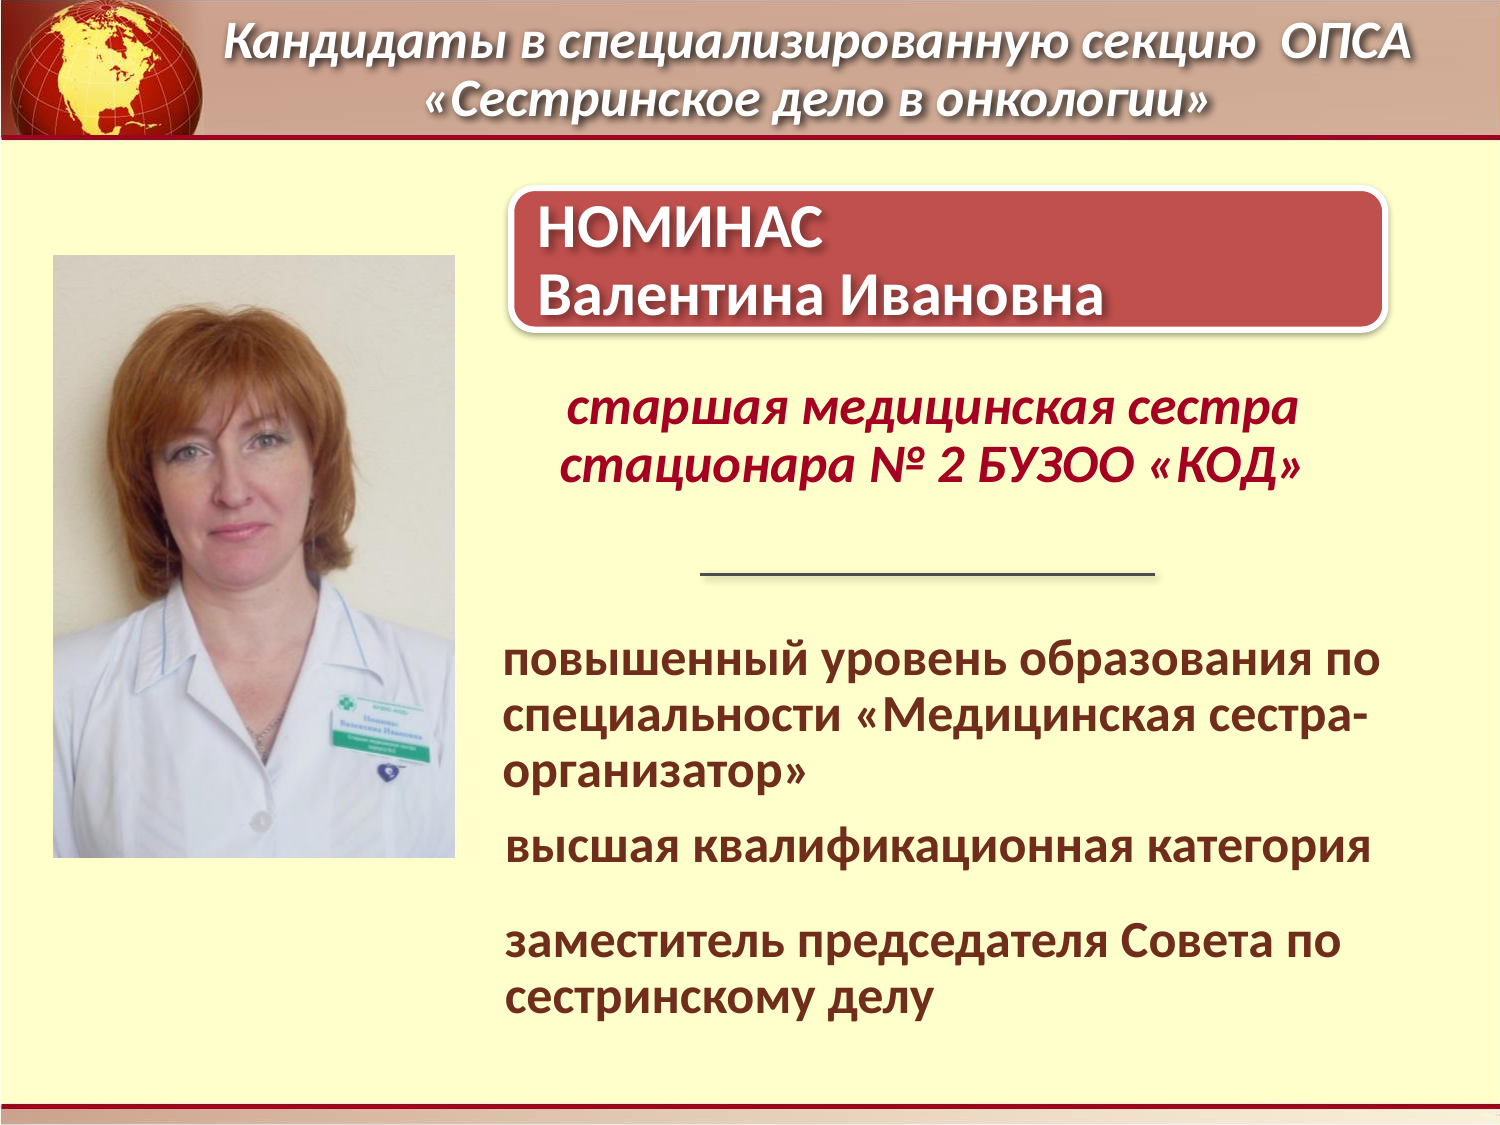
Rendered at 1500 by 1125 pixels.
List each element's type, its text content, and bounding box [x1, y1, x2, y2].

text_box повышенный уровень образования по специальности «Медицинская сестра-организатор» [487, 622, 1447, 807]
text_box НОМИНАС Валентина Ивановна [522, 186, 1392, 337]
text_box высшая квалификационная категория [490, 810, 1500, 882]
text_box [508, 188, 522, 329]
picture [0, 0, 1500, 1125]
text_box Кандидаты в специализированную секцию ОПСА «Сестринское дело в онкологии» [147, 3, 1489, 136]
text_box заместитель председателя Совета по сестринскому делу [490, 905, 1500, 1033]
text_box старшая медицинская сестра стационара № 2 БУЗОО «КОД» [475, 370, 1392, 502]
